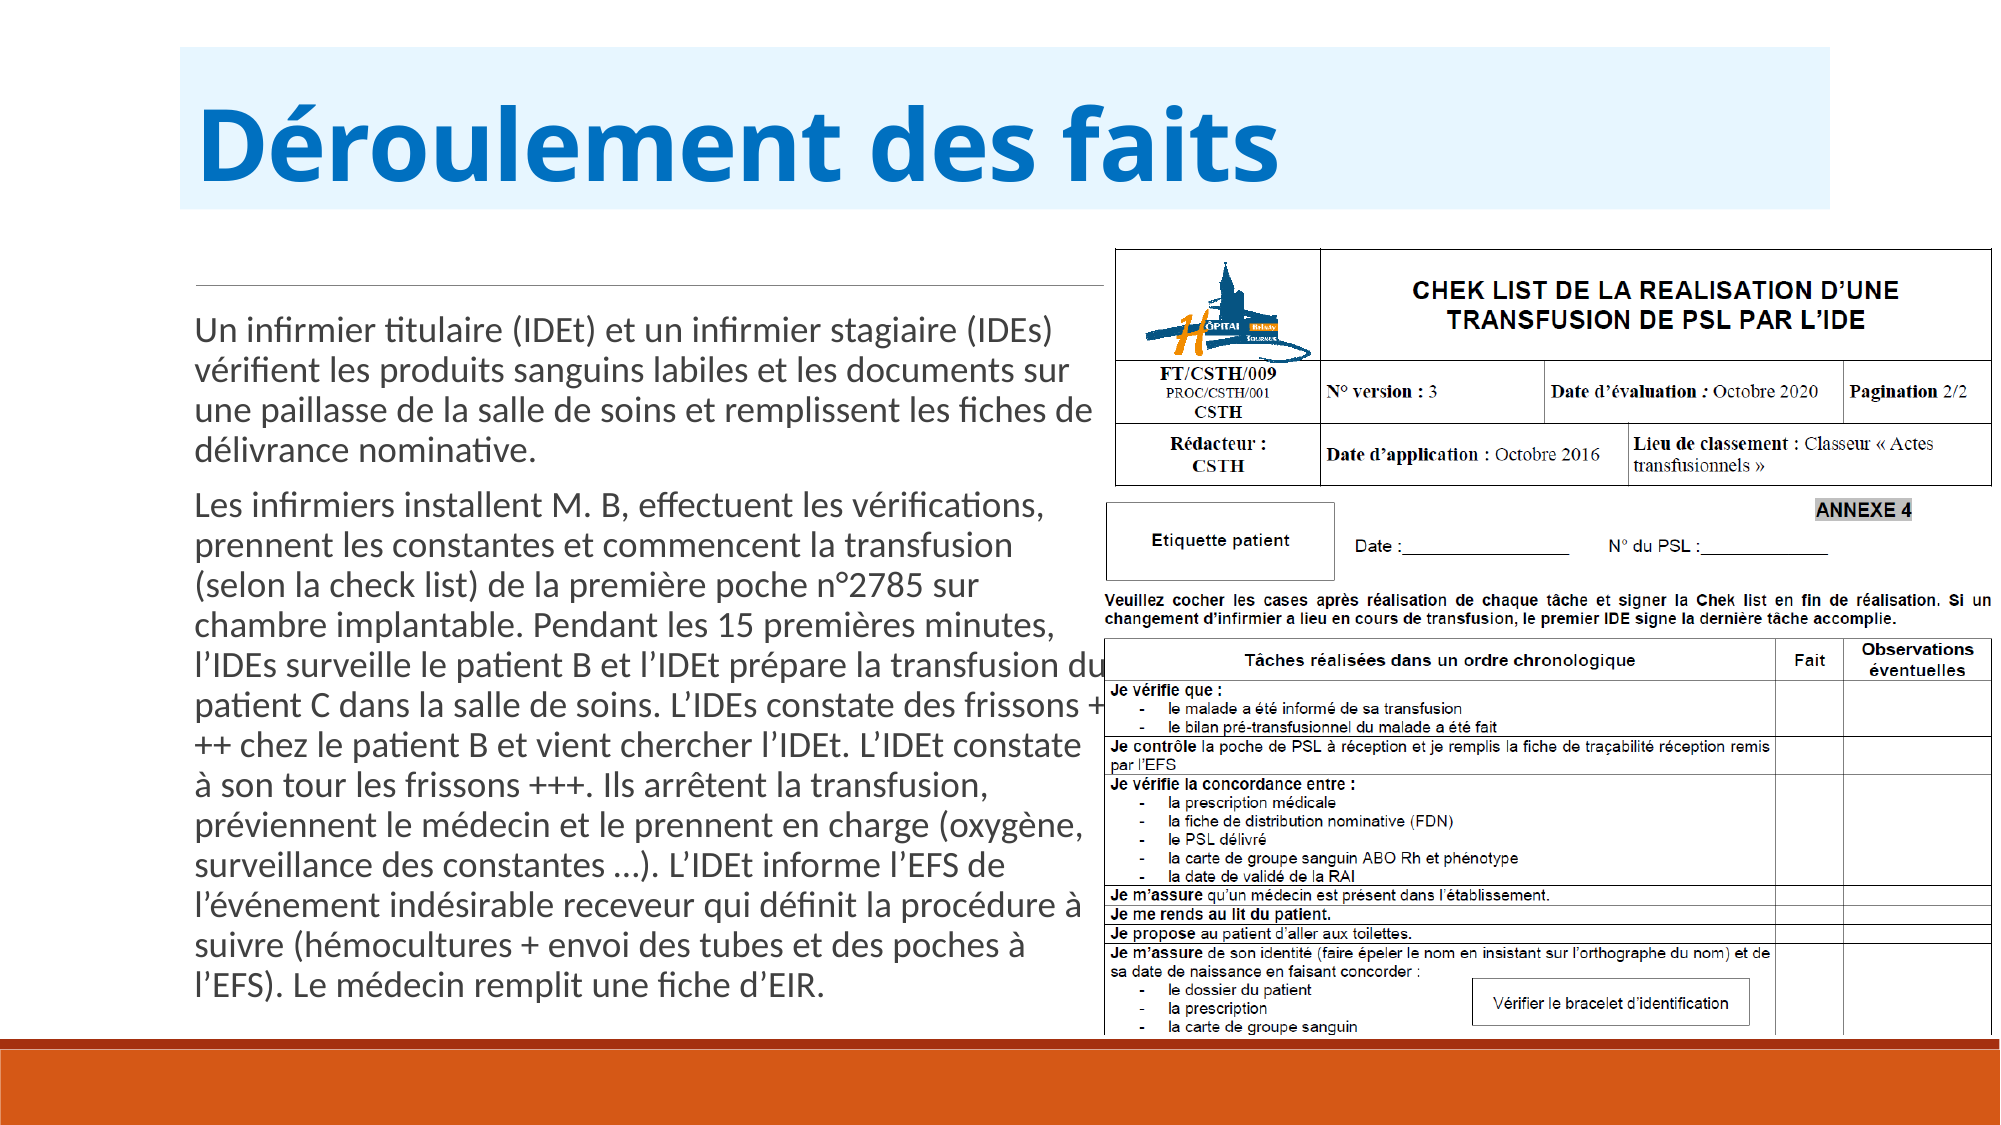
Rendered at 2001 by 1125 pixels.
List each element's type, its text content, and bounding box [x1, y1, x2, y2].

list Un infirmier titulaire (IDEt) et un infirmier stagiaire (IDEs) vérifient les produits sanguins labiles et les documents sur une paillasse de la salle de soins et remplissent les fiches de délivrance nominative. Les infirmiers installent M. B, effectuent les vérifications, prennent les constantes et commencent la transfusion (selon la check list) de la première poche n°2785 sur chambre implantable. Pendant les 15 premières minutes, l’IDEs surveille le patient B et l’IDEt prépare la transfusion du patient C dans la salle de soins. L’IDEs constate des frissons +++ chez le patient B et vient chercher l’IDEt. L’IDEt constate à son tour les frissons +++. Ils arrêtent la transfusion, préviennent le médecin et le prennent en charge (oxygène, surveillance des constantes …). L’IDEt informe l’EFS de l’événement indésirable receveur qui définit la procédure à suivre (hémocultures + envoi des tubes et des poches à l’EFS). Le médecin remplit une fiche d’EIR. [180, 302, 1100, 1026]
title Déroulement des faits [180, 47, 1830, 210]
picture [1103, 240, 1995, 1035]
